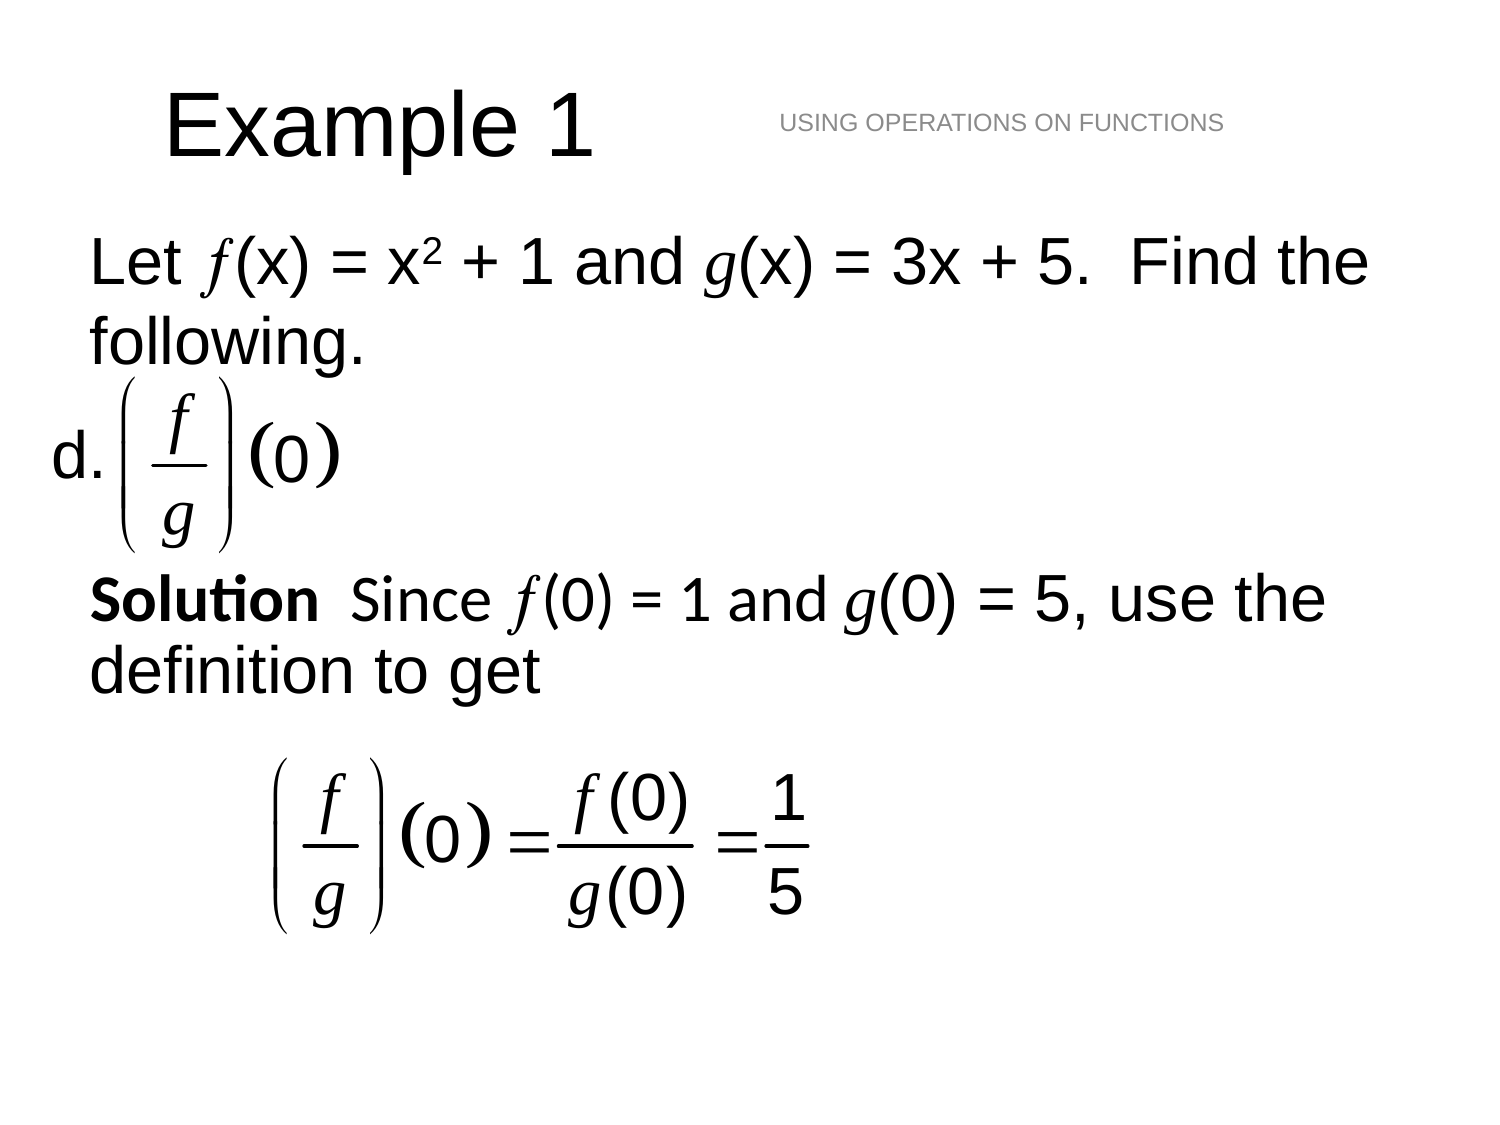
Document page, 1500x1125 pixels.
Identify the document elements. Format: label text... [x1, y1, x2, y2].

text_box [115, 371, 340, 560]
text_box USING OPERATIONS ON FUNCTIONS [504, 45, 1500, 198]
text_box d. [36, 404, 110, 499]
text_box Example 1 [122, 57, 504, 132]
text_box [266, 752, 814, 941]
text_box Let (x) = x2 + 1 and g(x) = 3x + 5. Find the following. [74, 210, 1424, 386]
text_box Solution Since (0) = 1 and g(0) = 5, use the definition to get [74, 556, 1424, 728]
